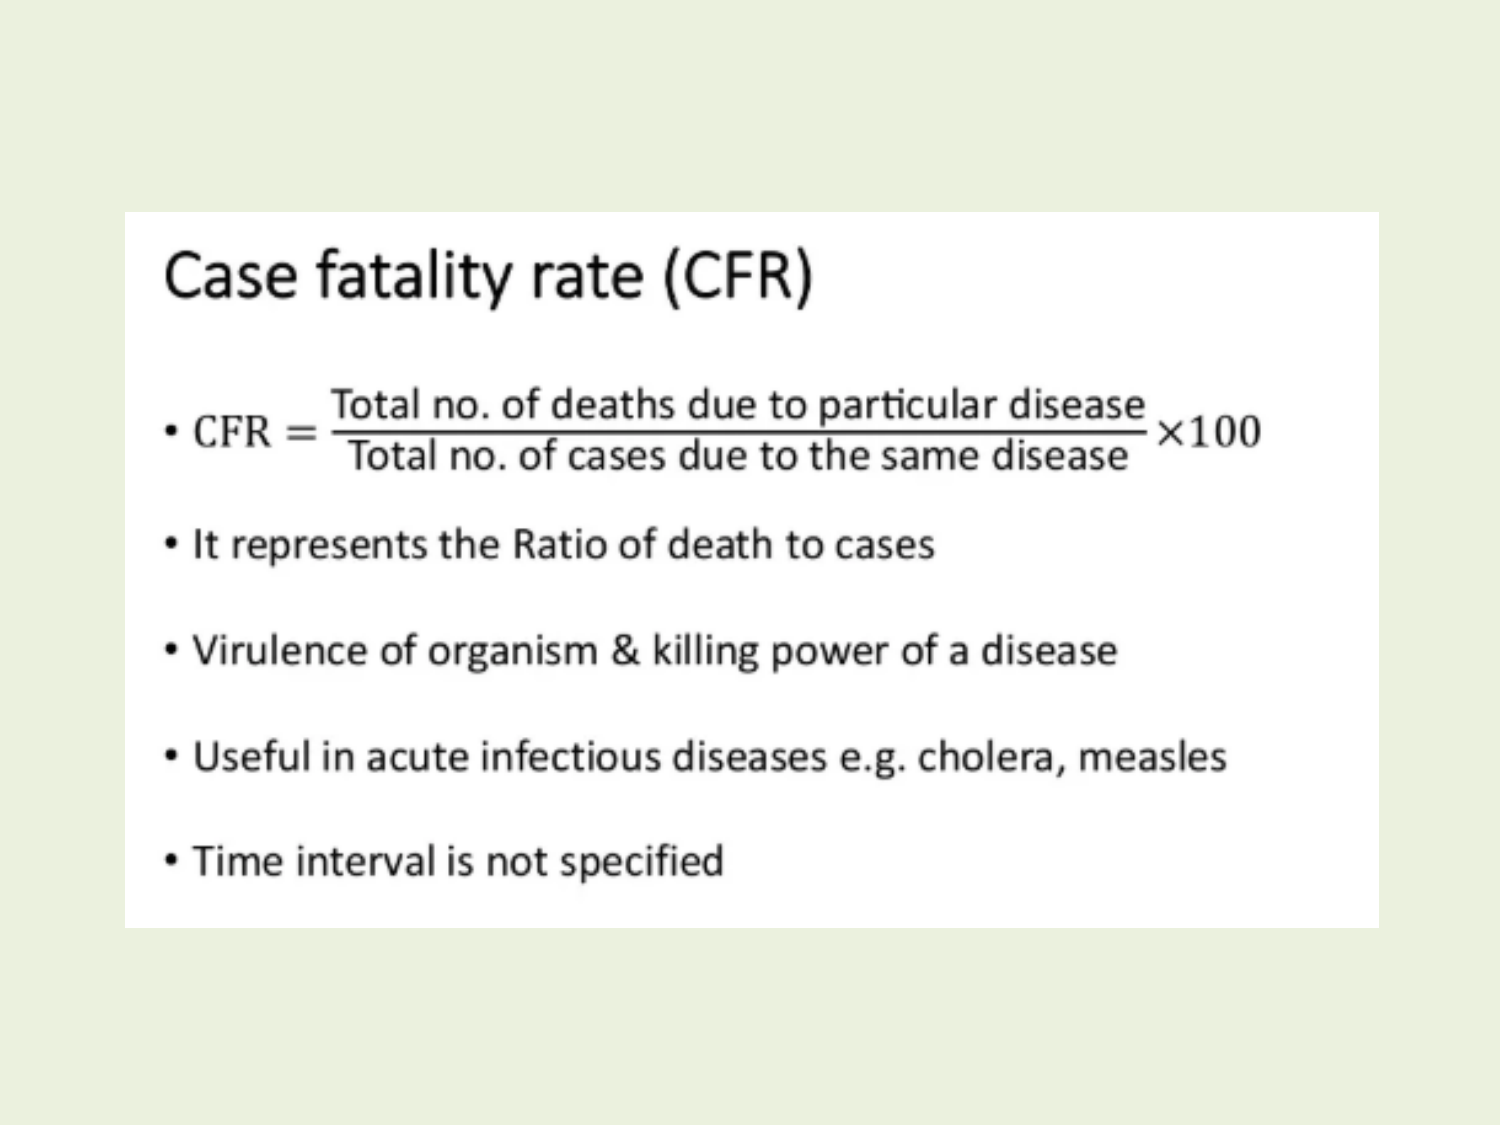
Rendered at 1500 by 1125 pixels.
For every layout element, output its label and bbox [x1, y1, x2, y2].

list [124, 212, 1379, 929]
